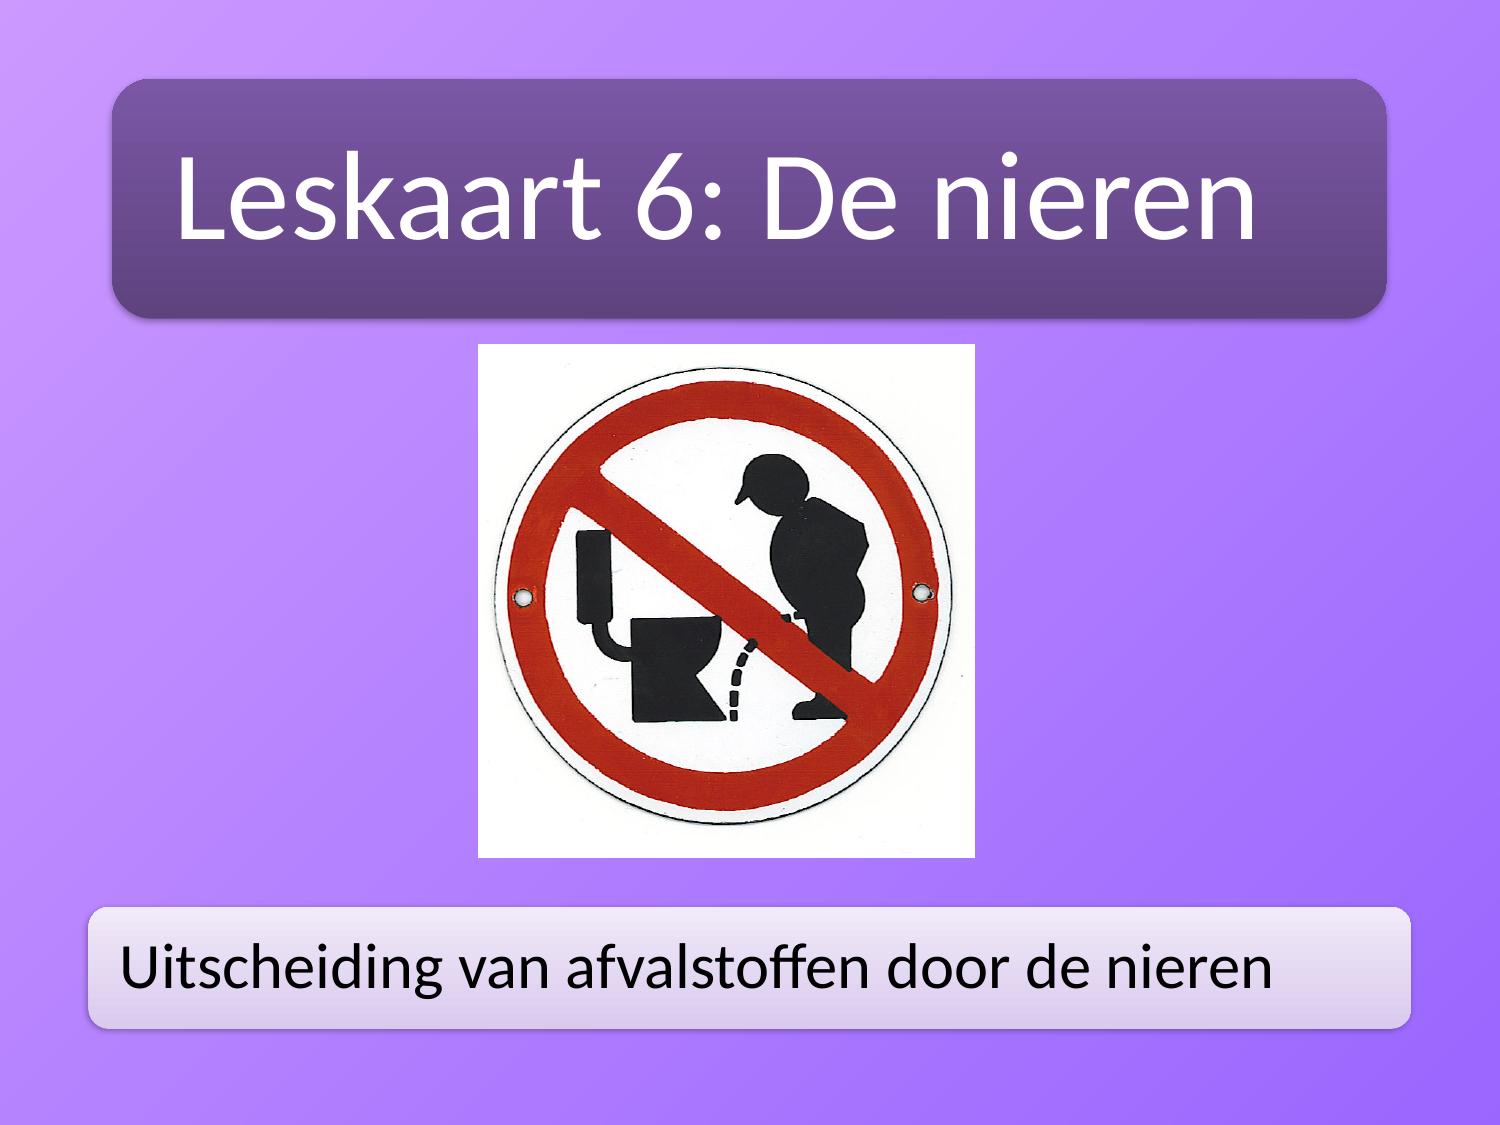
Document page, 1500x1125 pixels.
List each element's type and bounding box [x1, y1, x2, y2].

text_box [111, 77, 1388, 320]
picture [478, 344, 976, 858]
text_box [88, 904, 1412, 1032]
